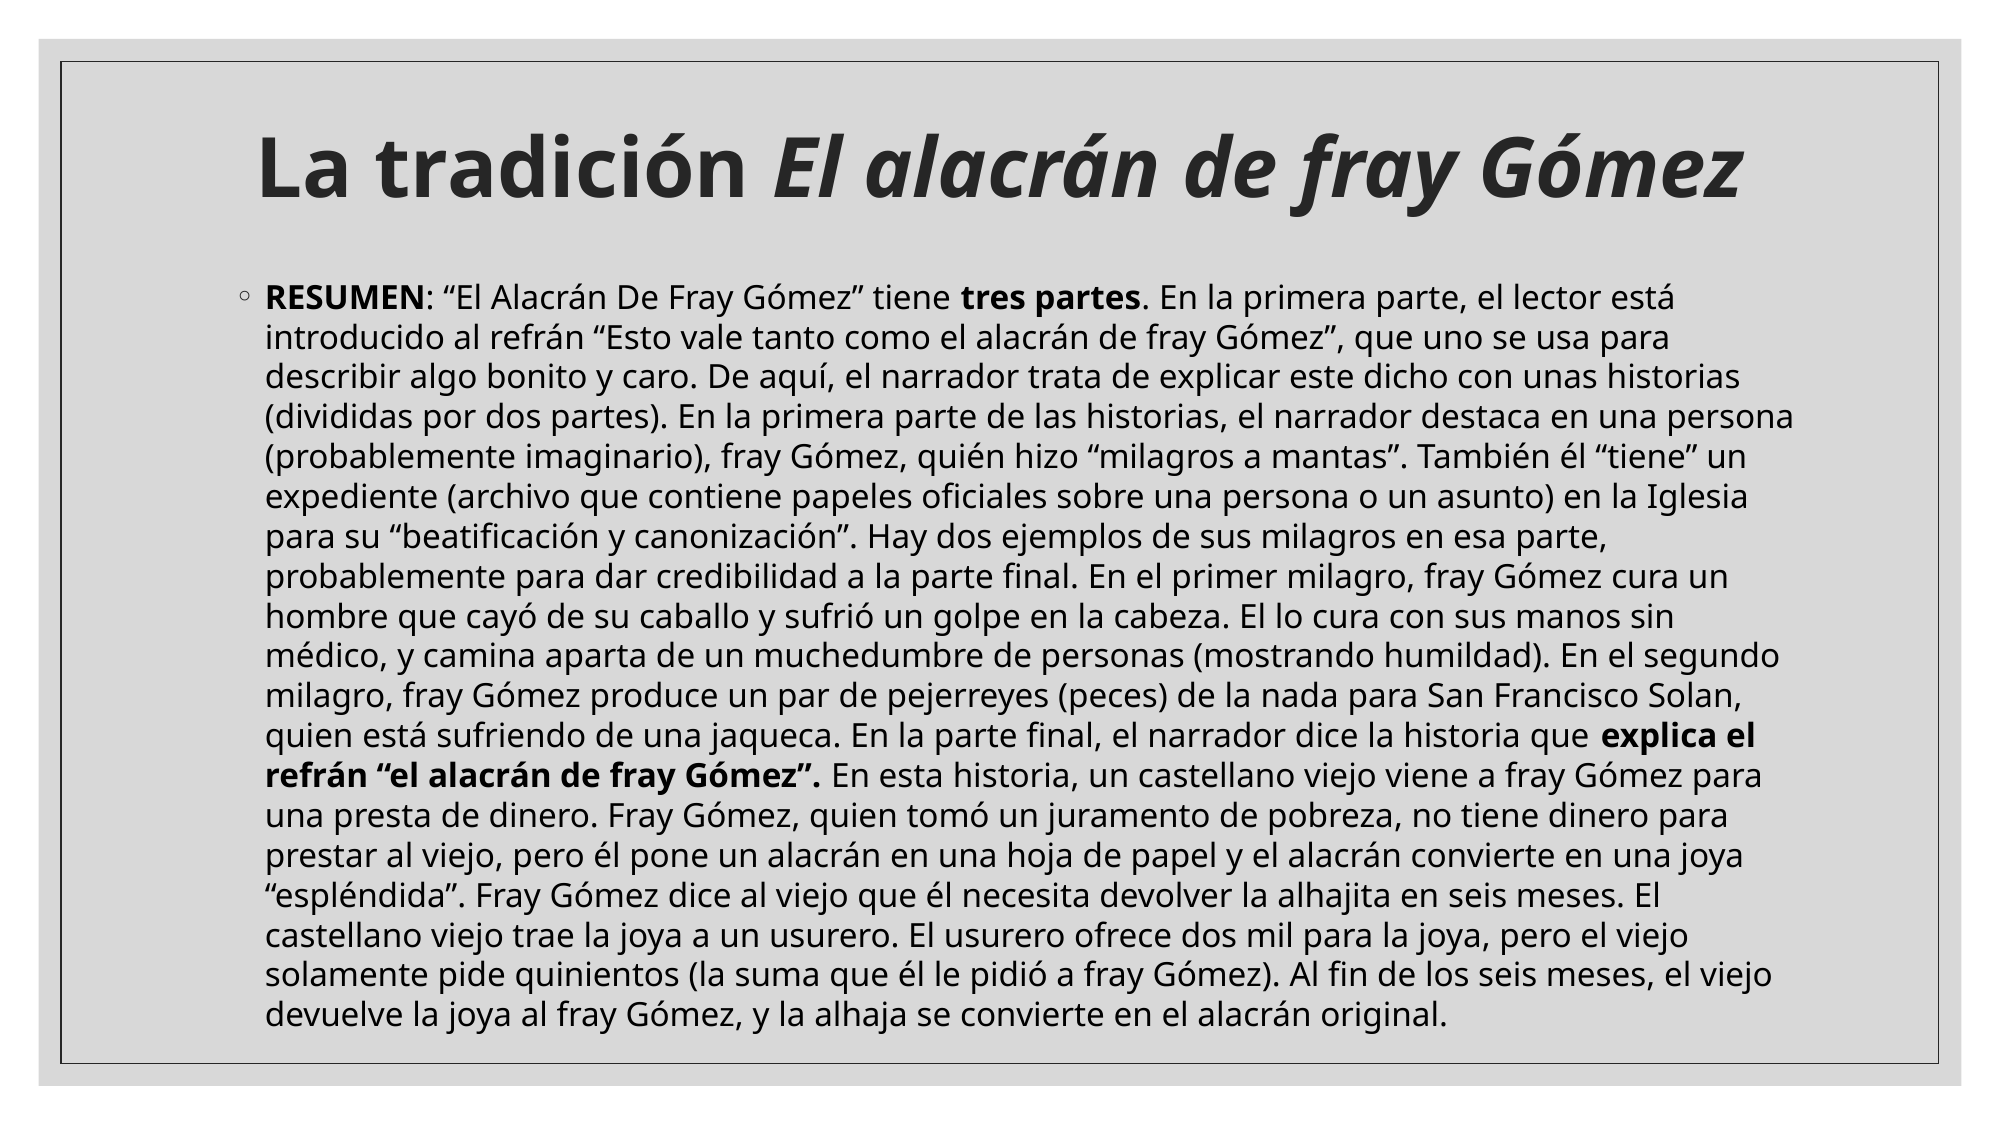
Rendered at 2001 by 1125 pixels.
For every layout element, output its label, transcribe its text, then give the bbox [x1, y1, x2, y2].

list RESUMEN: “El Alacrán De Fray Gómez” tiene tres partes. En la primera parte, el lector está introducido al refrán “Esto vale tanto como el alacrán de fray Gómez”, que uno se usa para describir algo bonito y caro. De aquí, el narrador trata de explicar este dicho con unas historias (divididas por dos partes). En la primera parte de las historias, el narrador destaca en una persona (probablemente imaginario), fray Gómez, quién hizo “milagros a mantas”. También él “tiene” un expediente (archivo que contiene papeles oficiales sobre una persona o un asunto) en la Iglesia para su “beatificación y canonización”. Hay dos ejemplos de sus milagros en esa parte, probablemente para dar credibilidad a la parte final. En el primer milagro, fray Gómez cura un hombre que cayó de su caballo y sufrió un golpe en la cabeza. El lo cura con sus manos sin médico, y camina aparta de un muchedumbre de personas (mostrando humildad). En el segundo milagro, fray Gómez produce un par de pejerreyes (peces) de la nada para San Francisco Solan, quien está sufriendo de una jaqueca. En la parte final, el narrador dice la historia que explica el refrán “el alacrán de fray Gómez”. En esta historia, un castellano viejo viene a fray Gómez para una presta de dinero. Fray Gómez, quien tomó un juramento de pobreza, no tiene dinero para prestar al viejo, pero él pone un alacrán en una hoja de papel y el alacrán convierte en una joya “espléndida”. Fray Gómez dice al viejo que él necesita devolver la alhajita en seis meses. El castellano viejo trae la joya a un usurero. El usurero ofrece dos mil para la joya, pero el viejo solamente pide quinientos (la suma que él le pidió a fray Gómez). Al fin de los seis meses, el viejo devuelve la joya al fray Gómez, y la alhaja se convierte en el alacrán original. [174, 225, 1825, 1056]
title La tradición El alacrán de fray Gómez [174, 105, 1825, 225]
